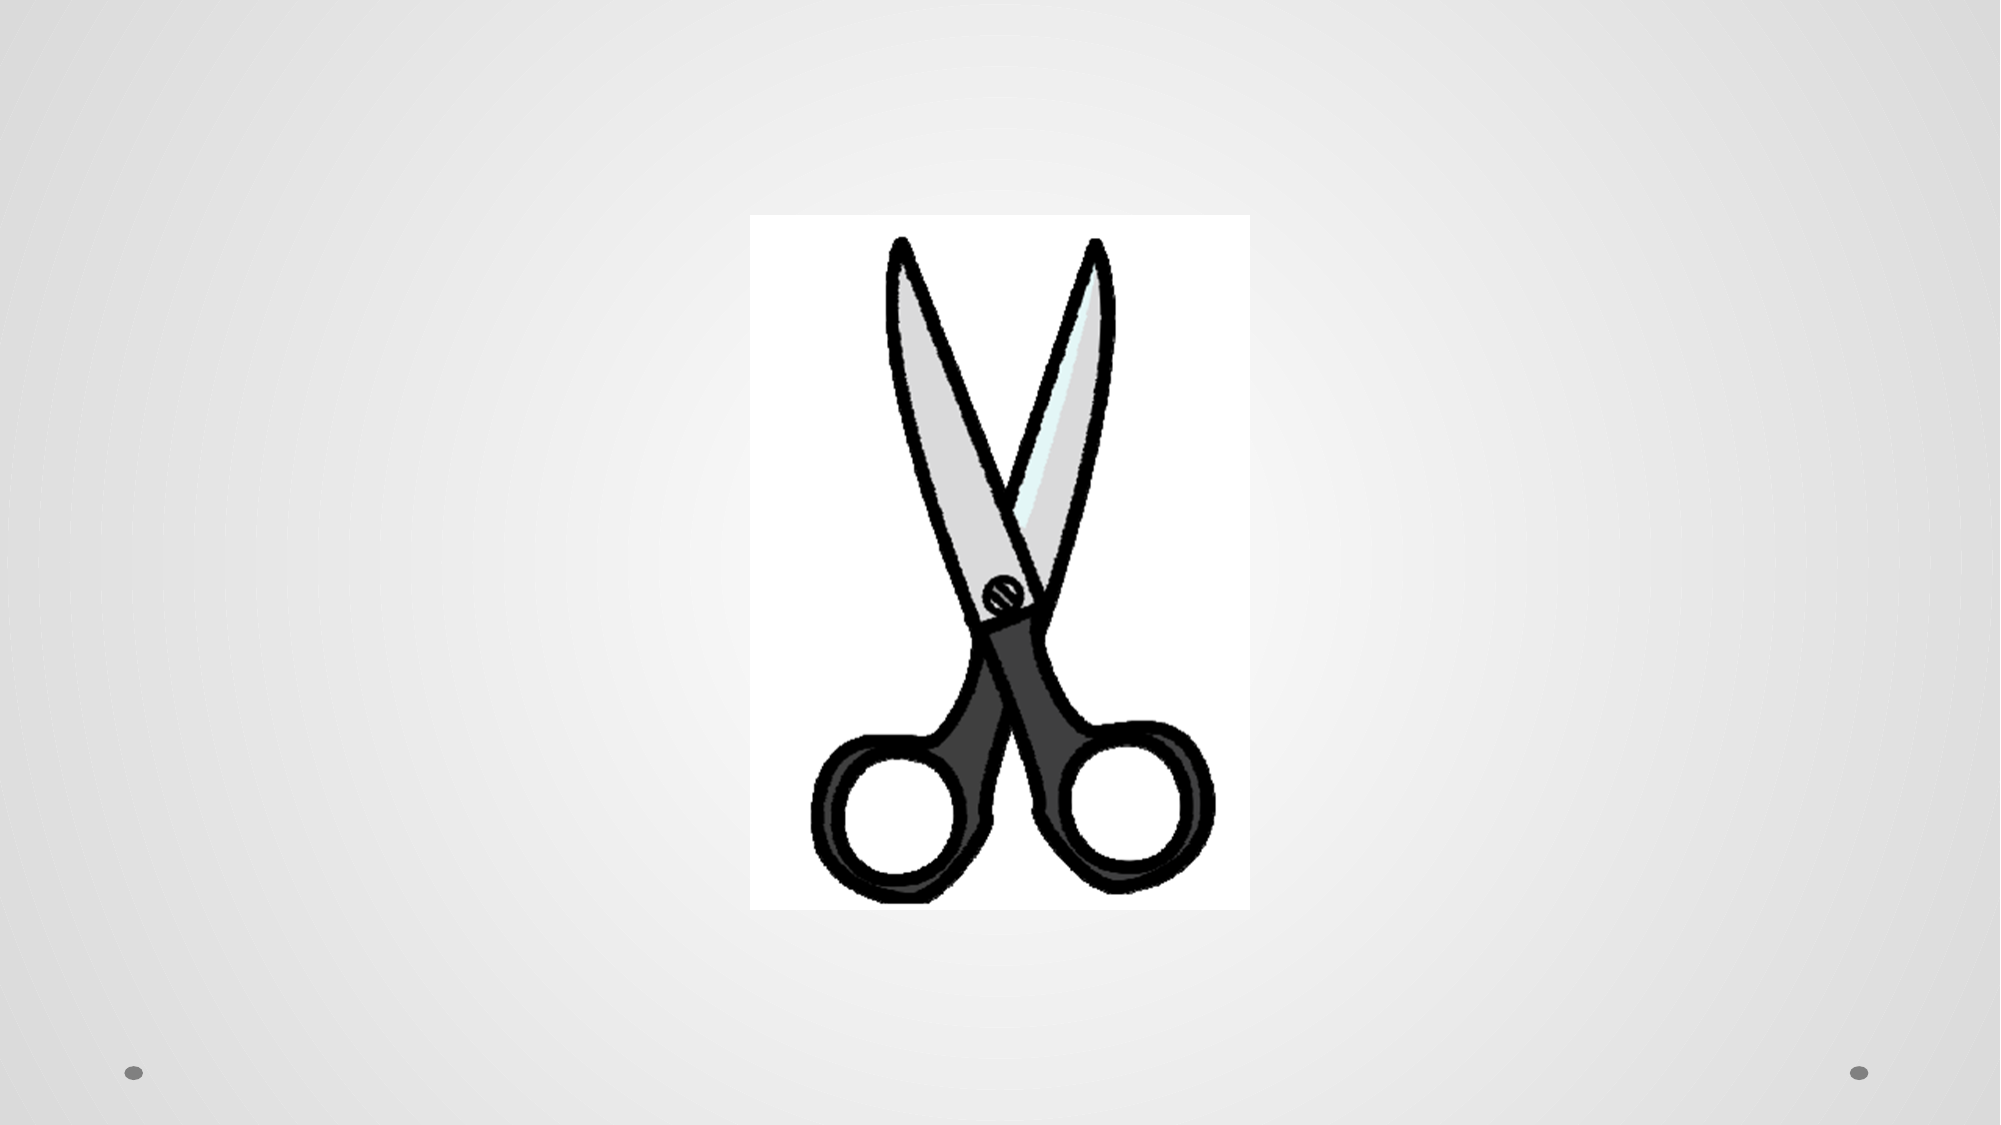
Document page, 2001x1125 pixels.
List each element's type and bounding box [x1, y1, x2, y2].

picture [749, 215, 1251, 910]
